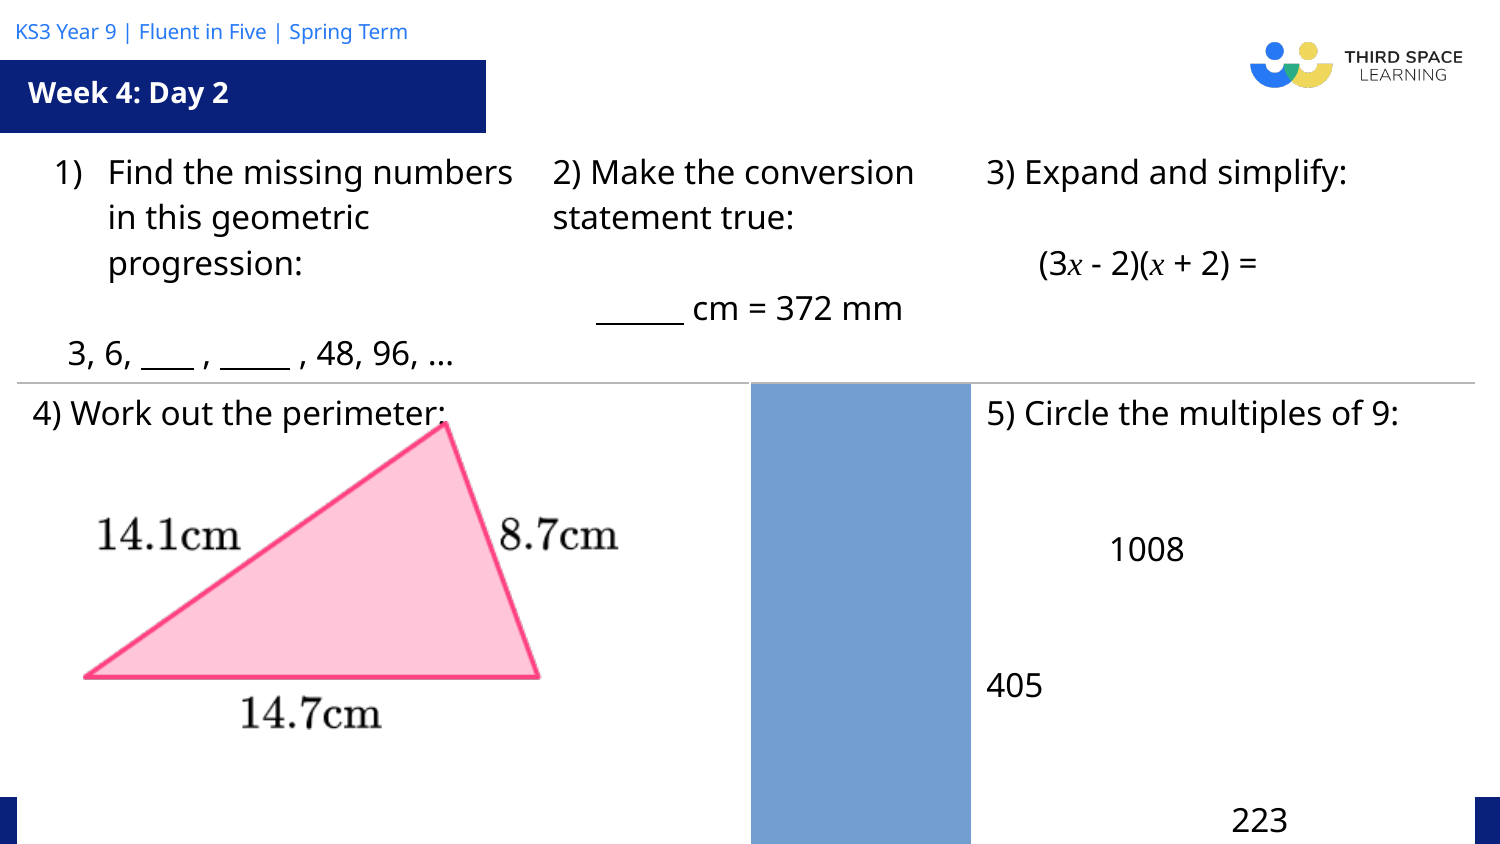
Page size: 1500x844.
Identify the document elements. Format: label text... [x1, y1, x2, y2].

table_header 2) Make the conversion statement true: cm = 372 mm [538, 142, 971, 382]
table_header 3) Expand and simplify: (3x - 2)(x + 2) = [972, 142, 1474, 382]
table_cell 4) Work out the perimeter: [19, 384, 749, 844]
table_cell 5) Circle the multiples of 9: 1008 405 223 [972, 384, 1474, 844]
table_header Find the missing numbers in this geometric progression: 3, 6, , , 48, 96, … [19, 142, 537, 382]
picture [83, 421, 621, 730]
picture [1250, 33, 1465, 99]
text_box Week 4: Day 2 [13, 59, 383, 125]
